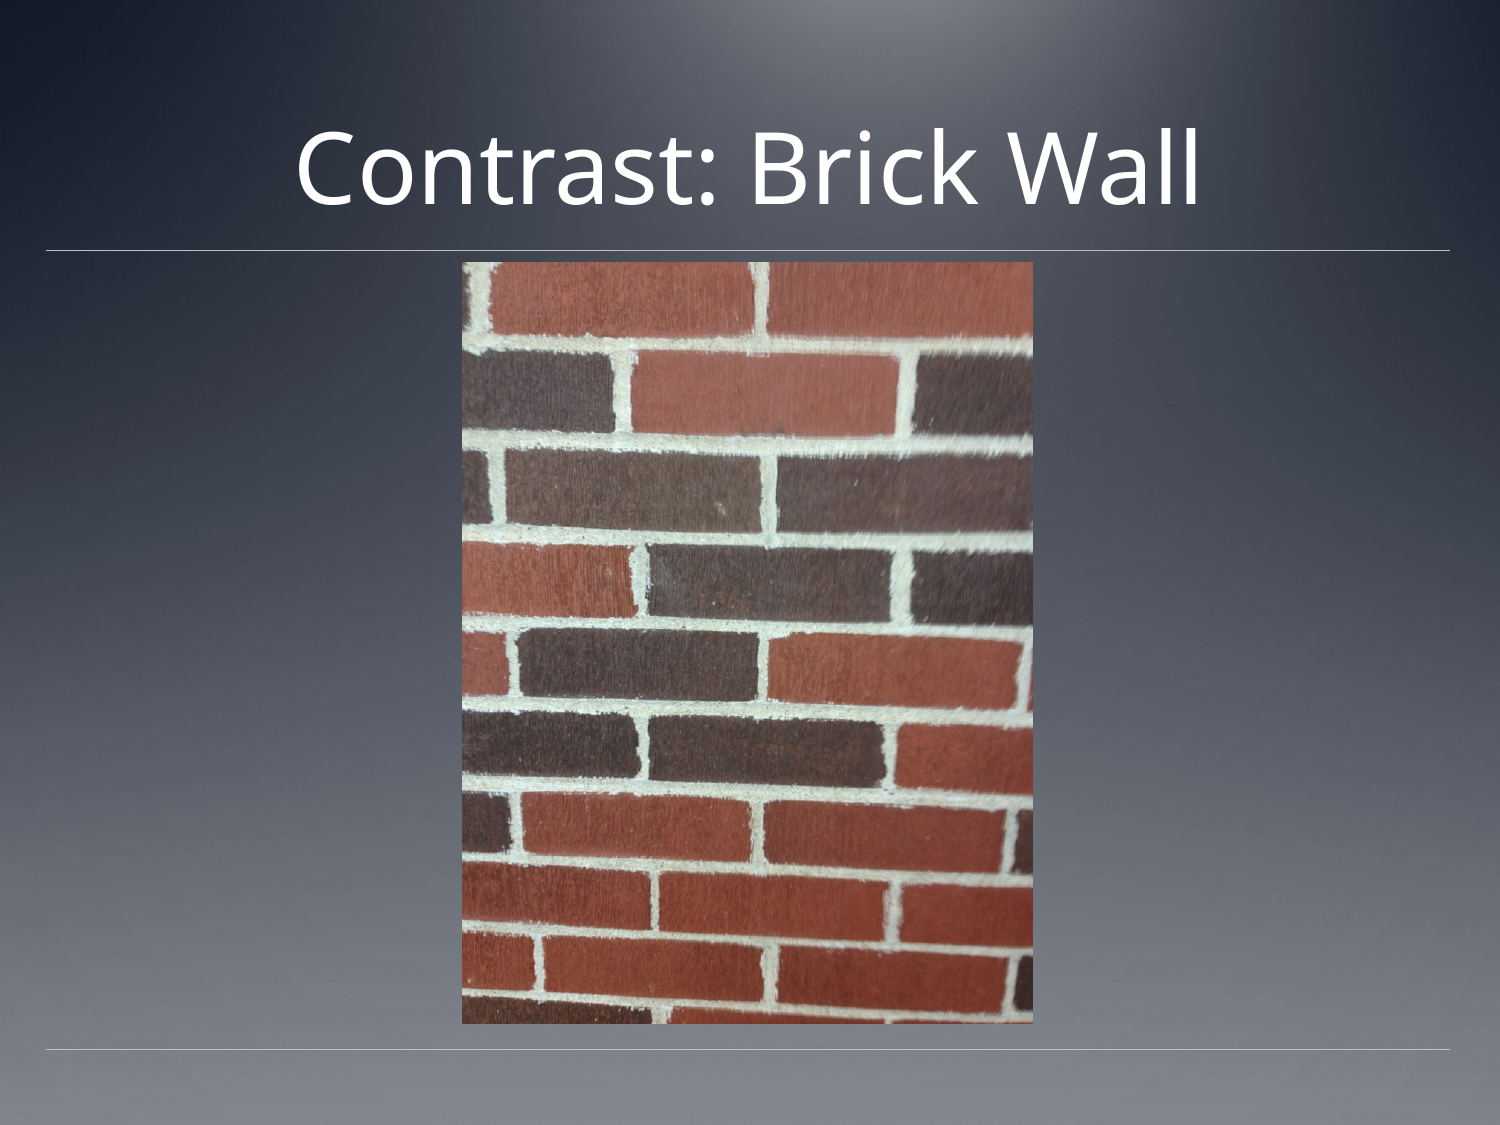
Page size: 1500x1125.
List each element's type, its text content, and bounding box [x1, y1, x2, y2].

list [99, 260, 1396, 1026]
title Contrast: Brick Wall [105, 17, 1394, 233]
